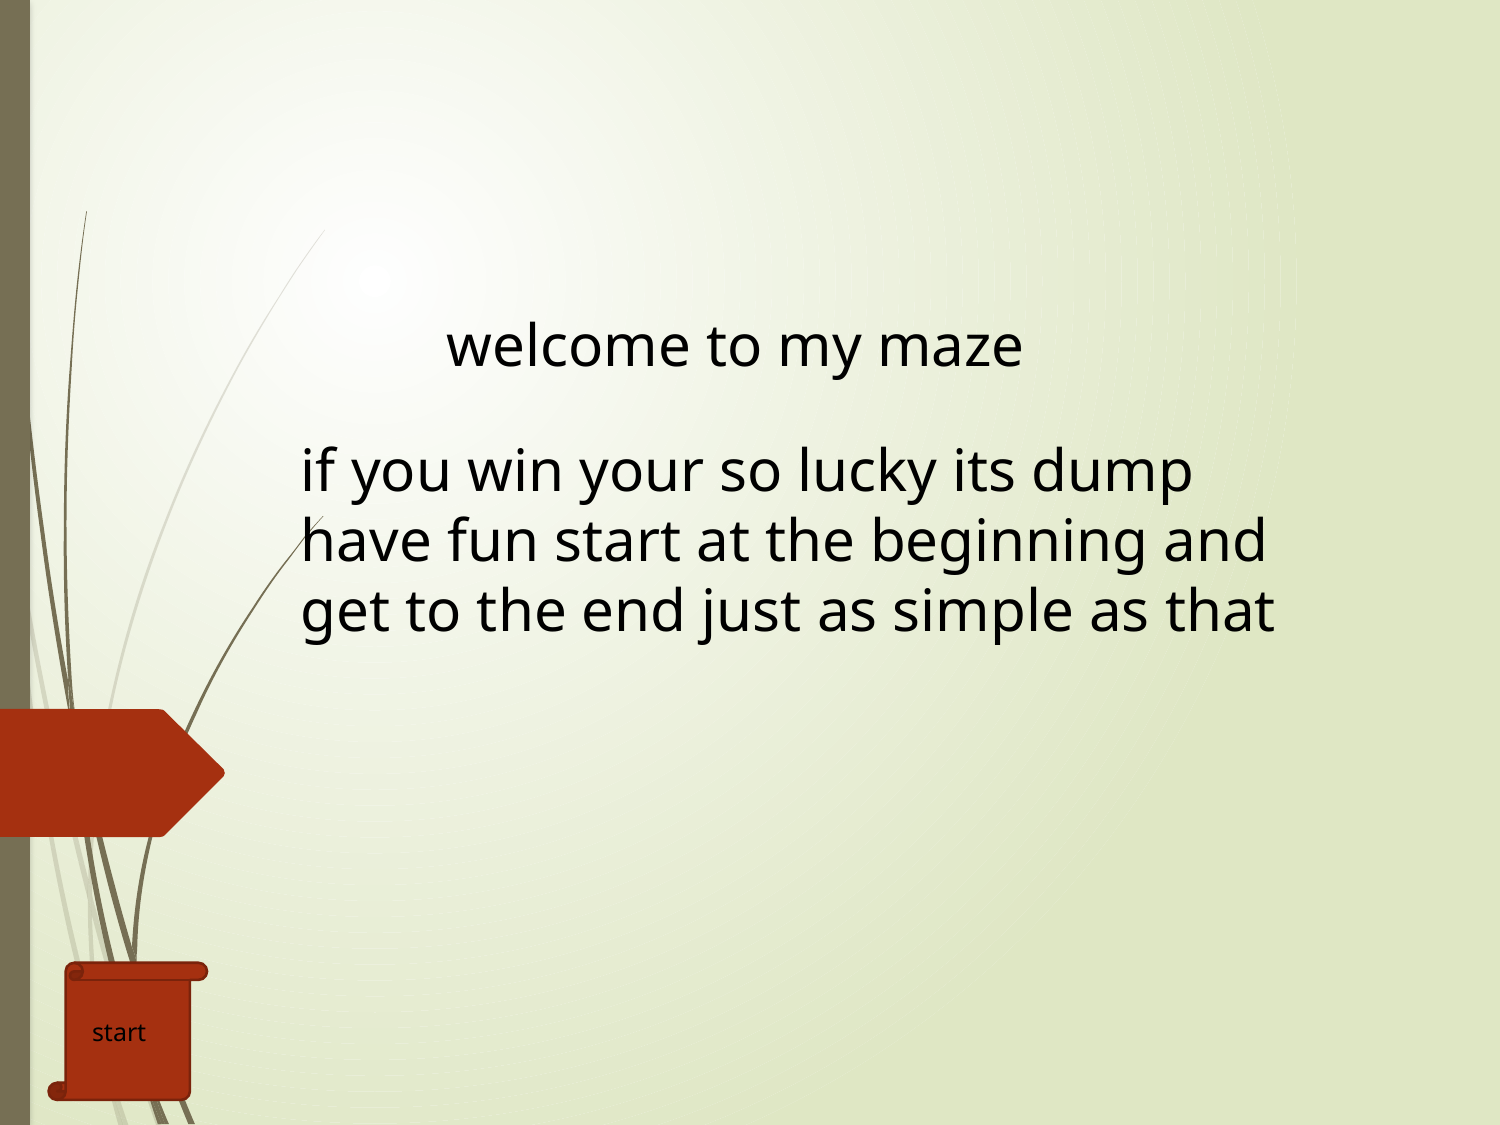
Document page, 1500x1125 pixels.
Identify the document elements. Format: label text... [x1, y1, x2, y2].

text_box if you win your so lucky its dump have fun start at the beginning and get to the end just as simple as that [286, 426, 1310, 651]
text_box start [77, 1008, 179, 1054]
text_box [47, 961, 209, 1102]
text_box welcome to my maze [432, 300, 1055, 386]
